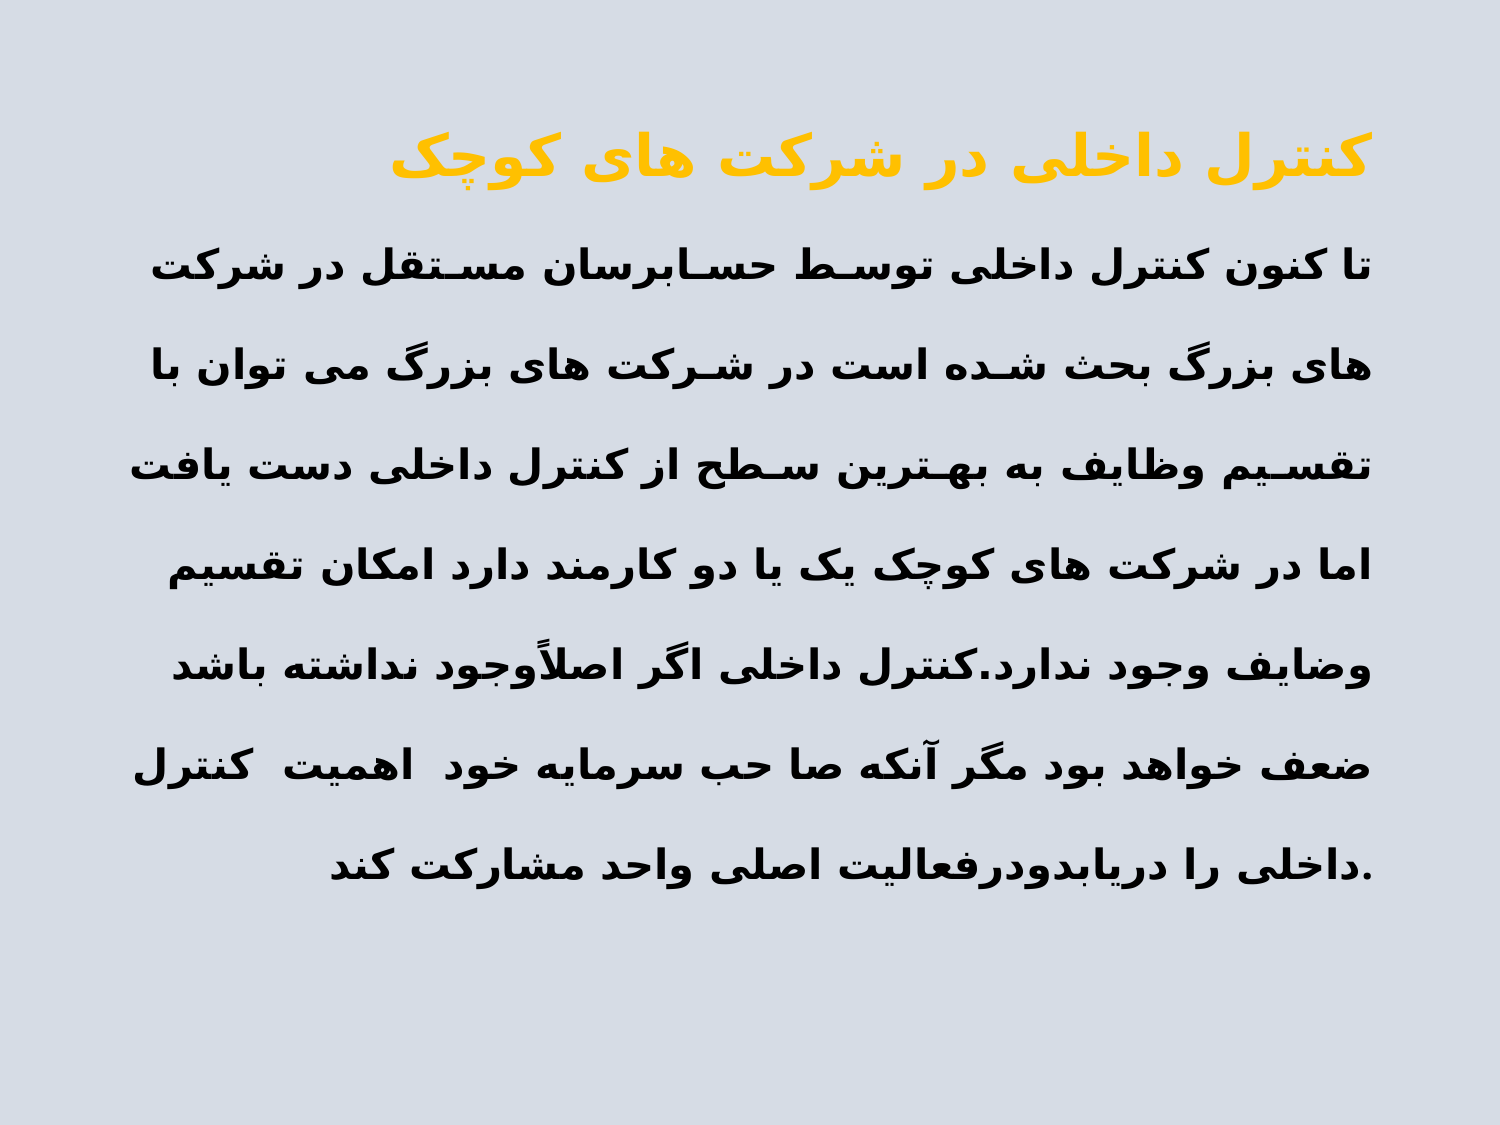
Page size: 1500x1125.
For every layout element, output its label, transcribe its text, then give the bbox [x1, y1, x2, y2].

title کنترل داخلی در شرکت های کوچک تا کنون کنترل داخلی توسـط حسـابرسان مسـتقل در شرکت های بزرگ بحث شـده است در شـرکت های بزرگ می توان با تقسـیم وظایف به بهـترین سـطح از کنترل داخلی دست یافت اما در شرکت های کوچک یک یا دو کارمند دارد امکان تقسیم وضایف وجود ندارد.کنترل داخلی اگر اصلاًوجود نداشته باشد ضعف خواهد بود مگر آنکه صا حب سرمایه خود اهمیت کنترل داخلی را دریابدودرفعالیت اصلی واحد مشارکت کند. [88, 125, 1389, 811]
